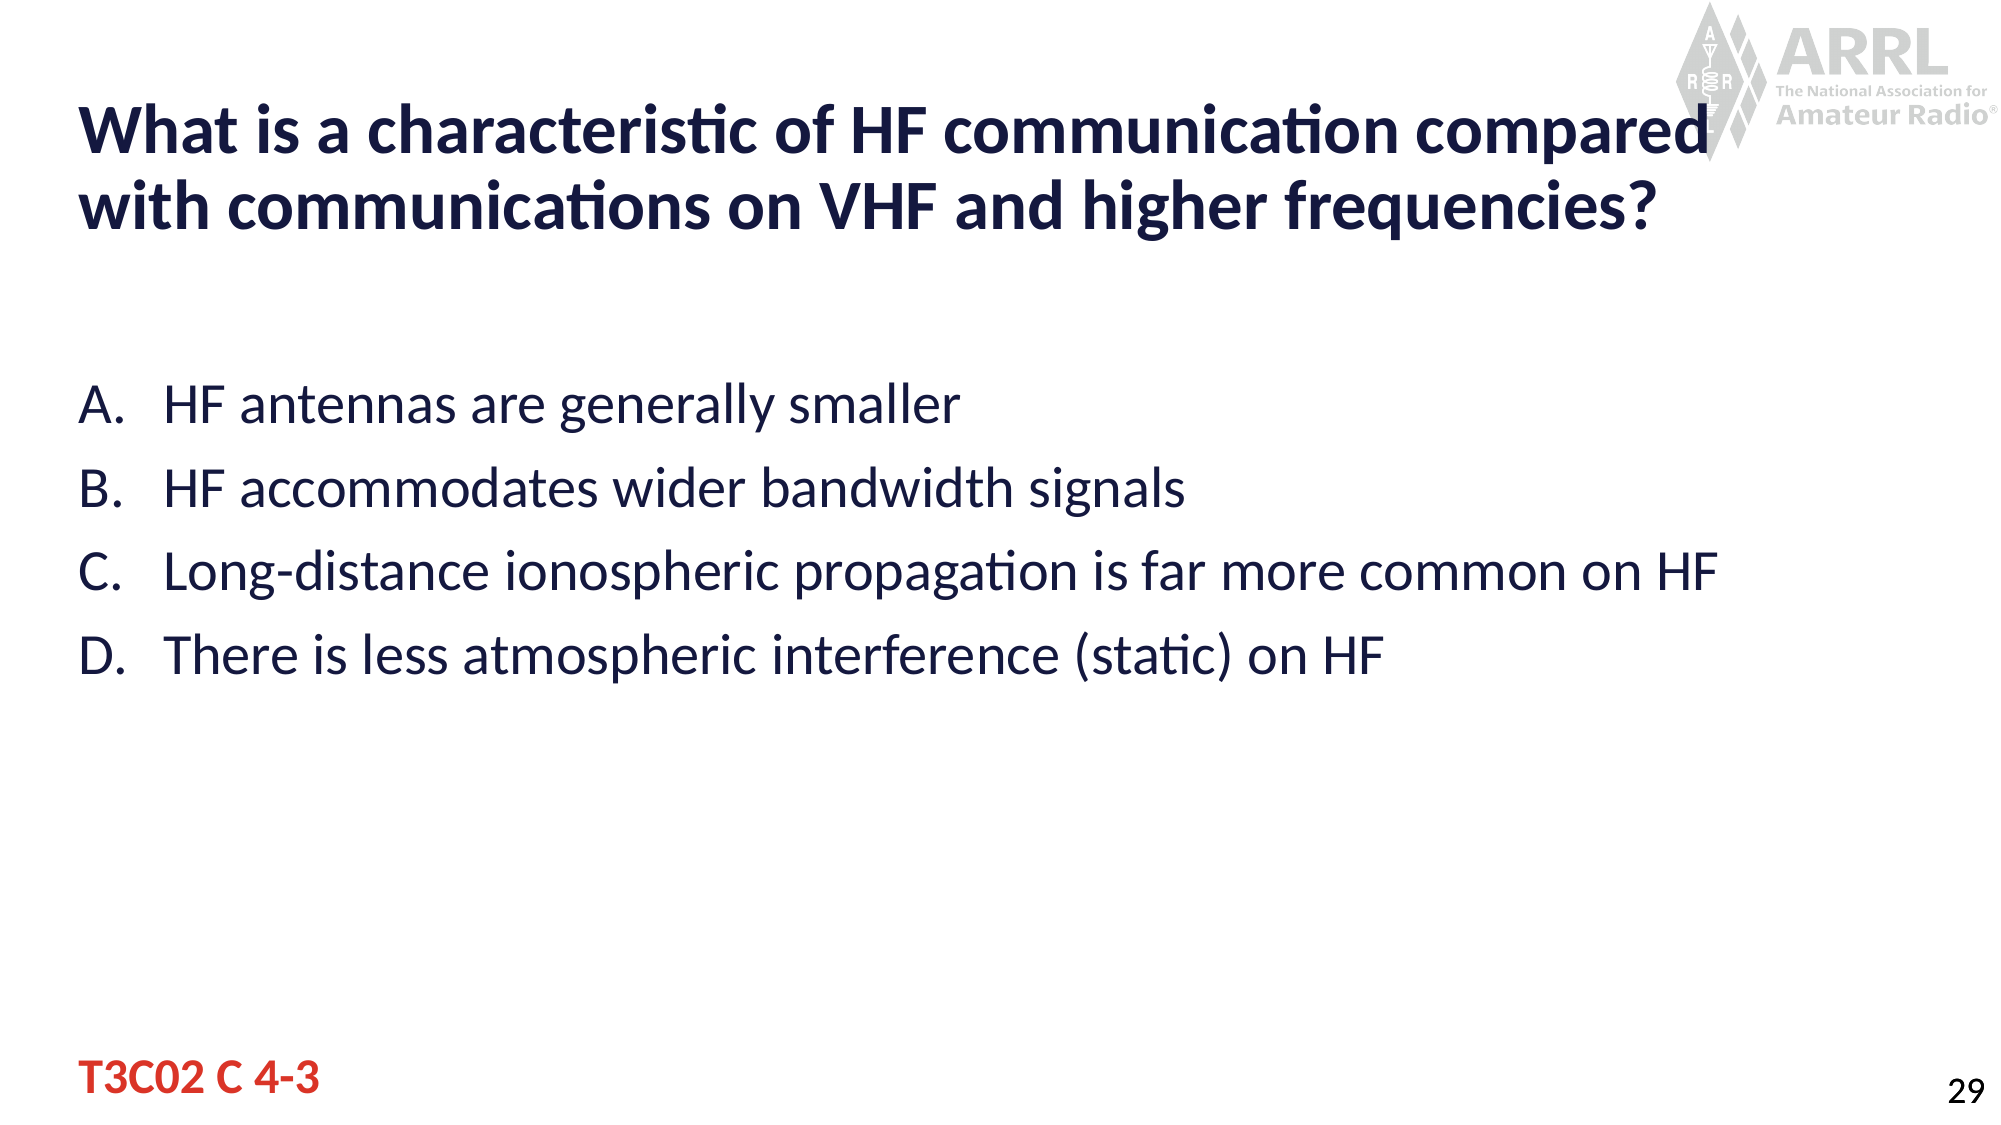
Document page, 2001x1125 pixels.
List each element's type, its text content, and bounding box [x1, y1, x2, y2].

list HF antennas are generally smaller HF accommodates wider bandwidth signals Long-distance ionospheric propagation is far more common on HF There is less atmospheric interference (static) on HF [63, 365, 1863, 989]
text_box T3C02 C 4-3 [63, 1036, 921, 1112]
title What is a characteristic of HF communication compared with communications on VHF and higher frequencies? [63, 59, 1863, 278]
picture [1674, 0, 2000, 164]
